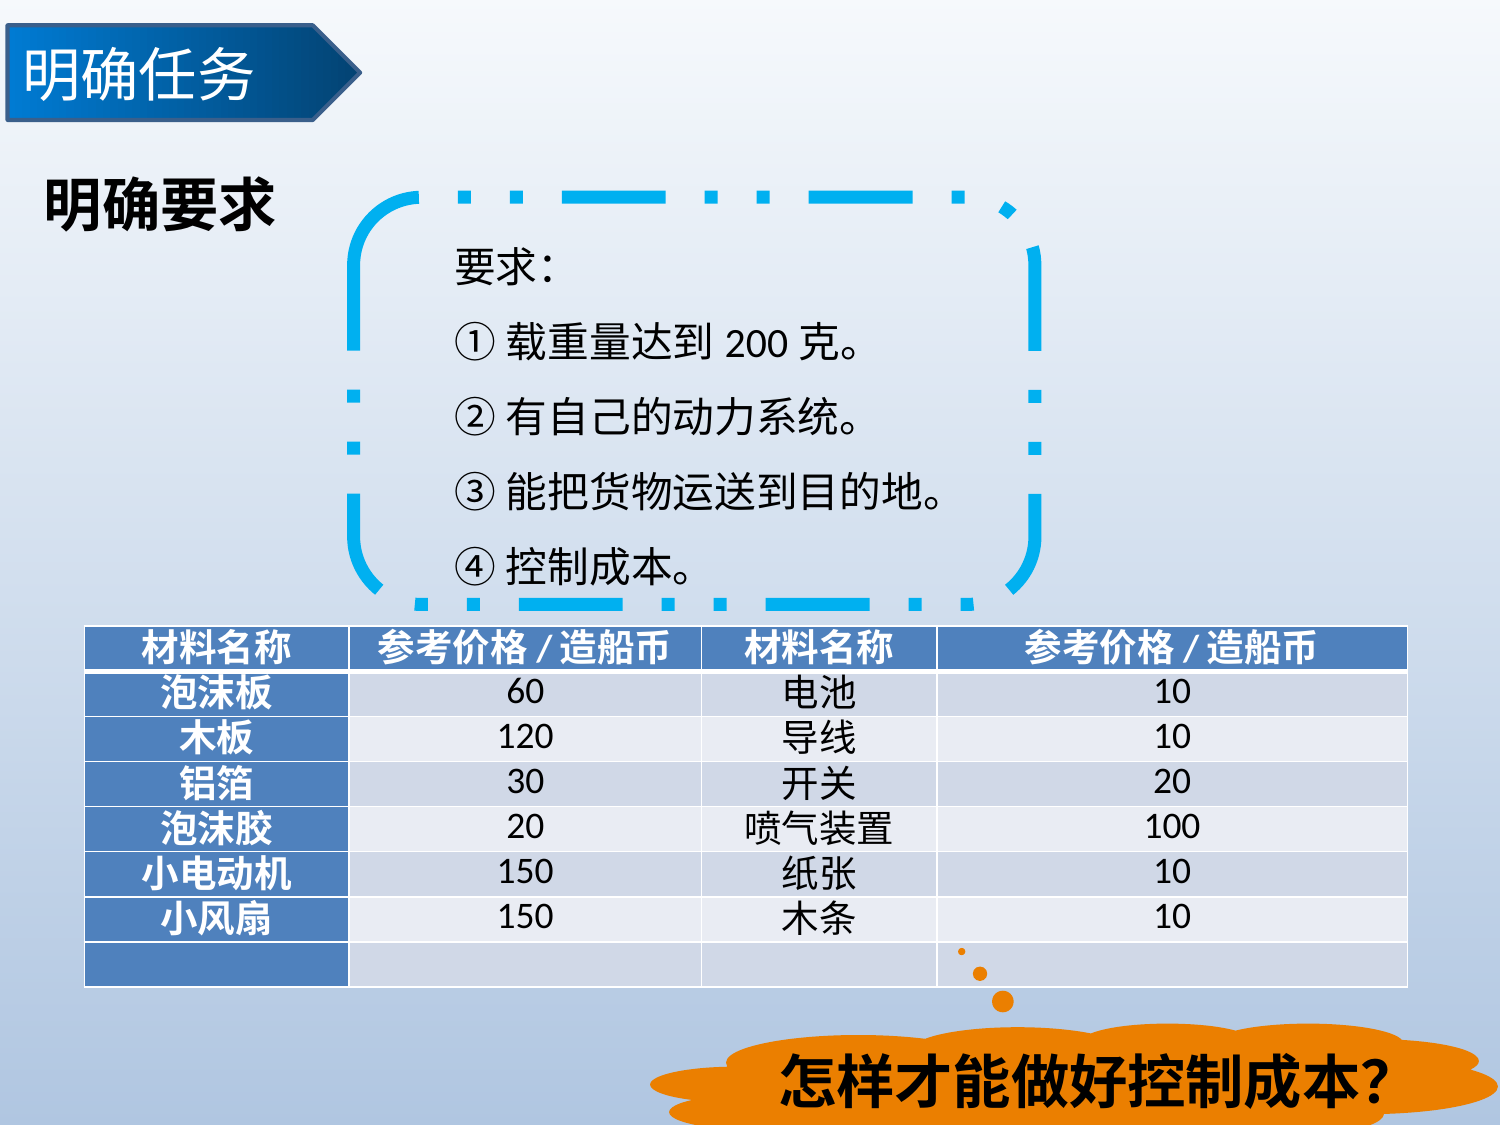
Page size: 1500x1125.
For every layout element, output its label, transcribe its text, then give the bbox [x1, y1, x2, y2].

table_cell 30 [350, 762, 701, 806]
table_cell 120 [350, 717, 701, 761]
table_cell [350, 943, 701, 986]
table_header 参考价格/造船币 [938, 627, 1407, 669]
table_cell [702, 943, 936, 986]
table_cell 10 [938, 717, 1407, 761]
table_header 材料名称 [85, 627, 348, 669]
table_cell 铝箔 [85, 762, 348, 806]
table_cell 60 [350, 674, 701, 716]
text_box 要求： ①载重量达到200克。 ②有自己的动力系统。 ③能把货物运送到目的地。 ④控制成本。 [395, 208, 1146, 598]
table_cell 100 [938, 807, 1407, 851]
table_cell 150 [350, 898, 701, 941]
table_cell 泡沫胶 [85, 807, 348, 851]
text_box 明确要求 [29, 160, 1431, 246]
table_cell 开关 [702, 762, 936, 806]
table_cell 20 [350, 807, 701, 851]
table_cell 10 [938, 852, 1407, 896]
table_cell 20 [938, 762, 1407, 806]
table_cell 喷气装置 [702, 807, 936, 851]
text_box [650, 1022, 1498, 1125]
table_cell 木条 [702, 898, 936, 941]
table_header 参考价格/造船币 [350, 627, 701, 669]
table_cell 150 [350, 852, 701, 896]
table_cell 导线 [702, 717, 936, 761]
table_cell [85, 943, 348, 986]
table_cell 小电动机 [85, 852, 348, 896]
table_cell 小风扇 [85, 898, 348, 941]
table_cell 10 [938, 674, 1407, 716]
table_cell 电池 [702, 674, 936, 716]
table_cell 木板 [85, 717, 348, 761]
table_cell 纸张 [702, 852, 936, 896]
table_cell [938, 943, 1407, 986]
table_header 材料名称 [702, 627, 936, 669]
text_box [353, 197, 1004, 605]
table_cell 泡沫板 [85, 674, 348, 716]
table_cell 10 [938, 898, 1407, 941]
text_box 明确任务 [5, 23, 363, 123]
